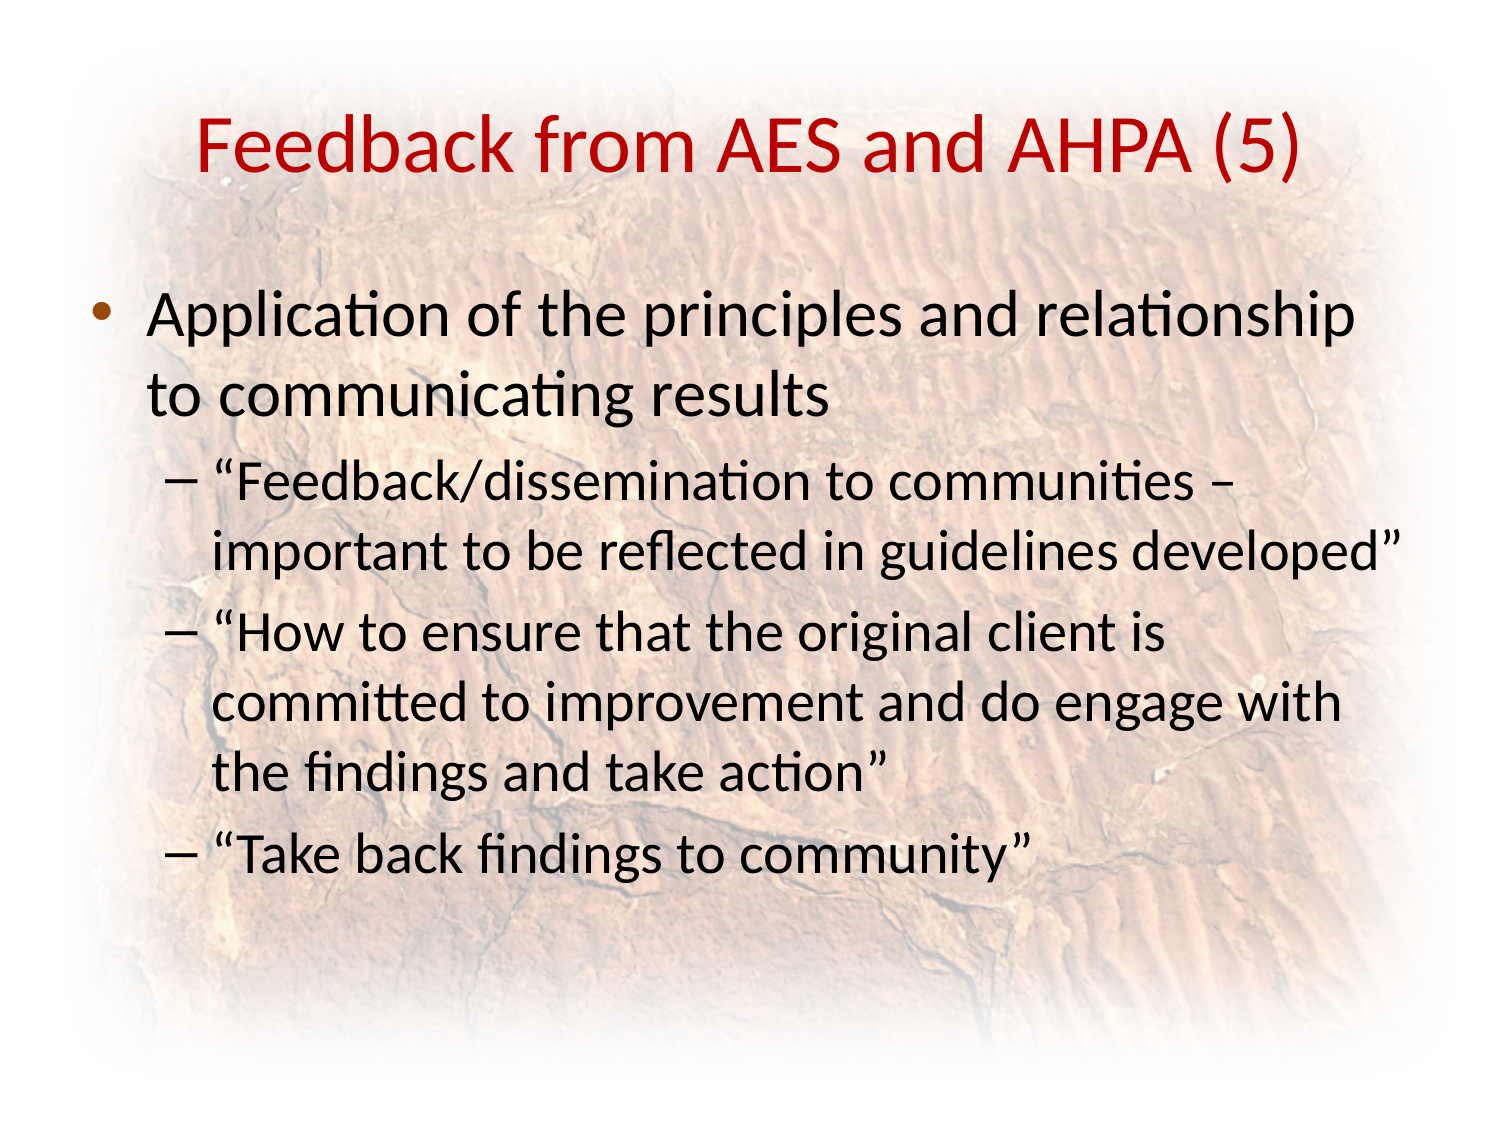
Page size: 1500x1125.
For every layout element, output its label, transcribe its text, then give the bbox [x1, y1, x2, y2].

list Application of the principles and relationship to communicating results “Feedback/dissemination to communities – important to be reflected in guidelines developed” “How to ensure that the original client is committed to improvement and do engage with the findings and take action” “Take back findings to community” [75, 262, 1425, 1083]
title Feedback from AES and AHPA (5) [75, 45, 1425, 233]
